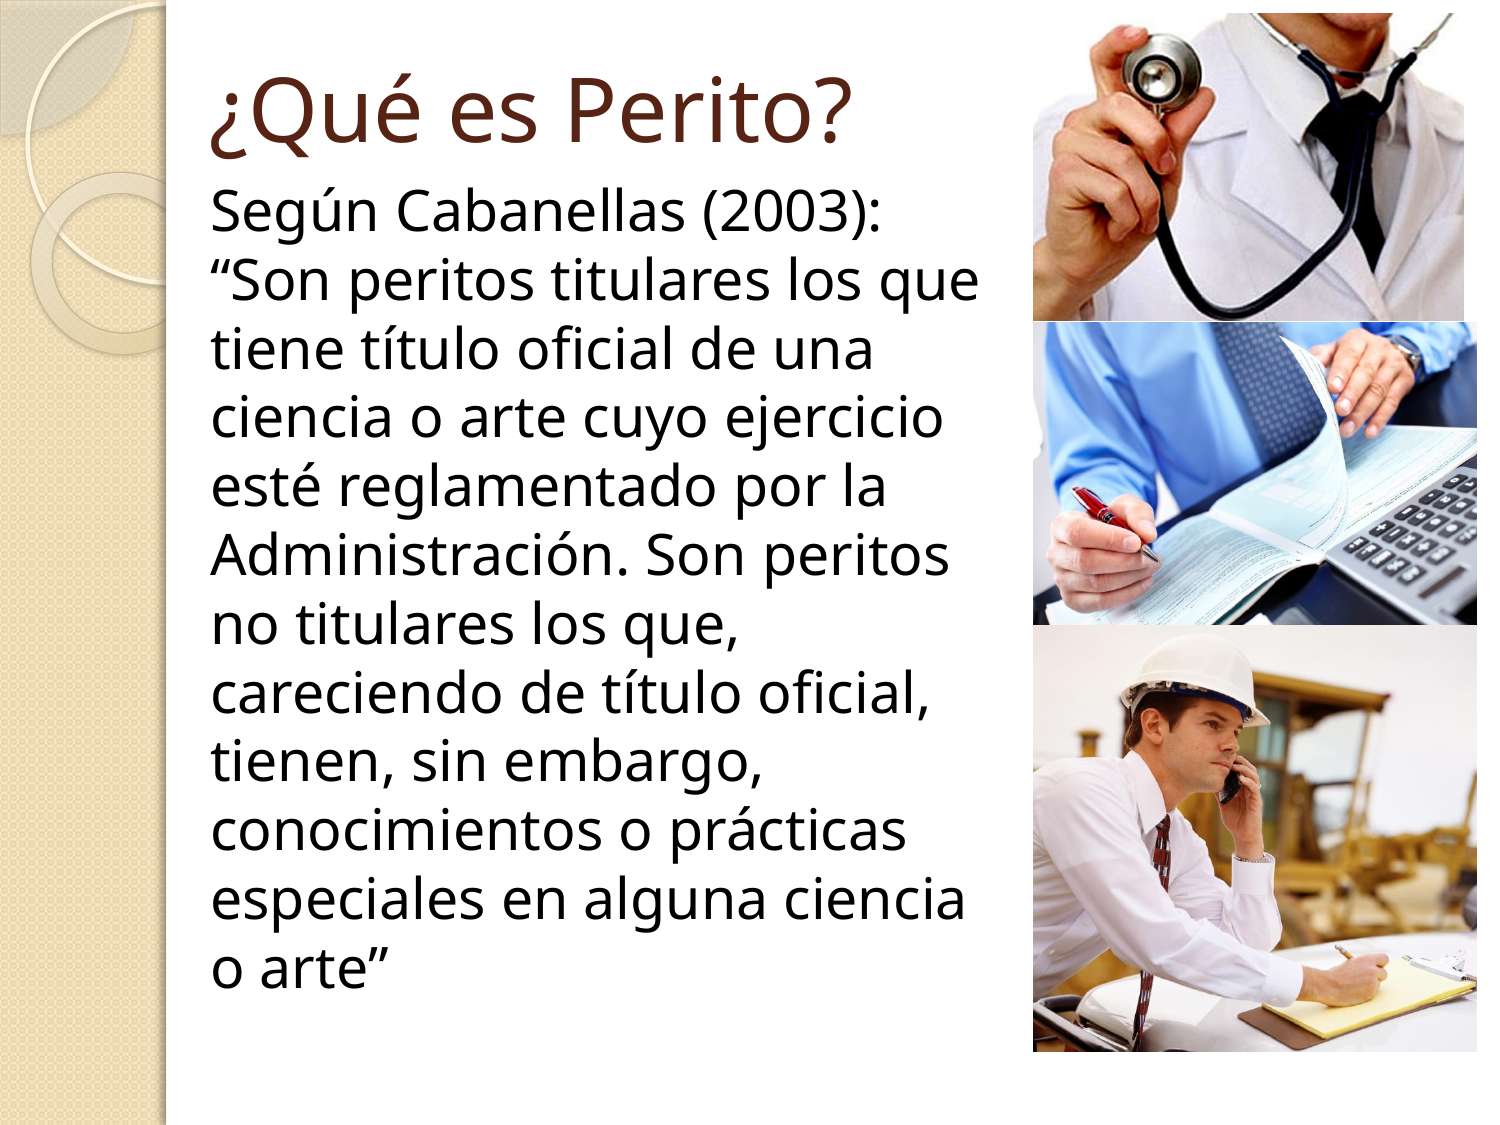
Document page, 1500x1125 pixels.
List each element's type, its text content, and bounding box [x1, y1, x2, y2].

picture [1033, 13, 1464, 321]
title ¿Qué es Perito? [194, 13, 1029, 201]
list Según Cabanellas (2003): “Son peritos titulares los que tiene título oficial de una ciencia o arte cuyo ejercicio esté reglamentado por la Administración. Son peritos no titulares los que, careciendo de título oficial, tienen, sin embargo, conocimientos o prácticas especiales en alguna ciencia o arte” [183, 166, 1010, 1024]
picture [1033, 322, 1477, 1052]
